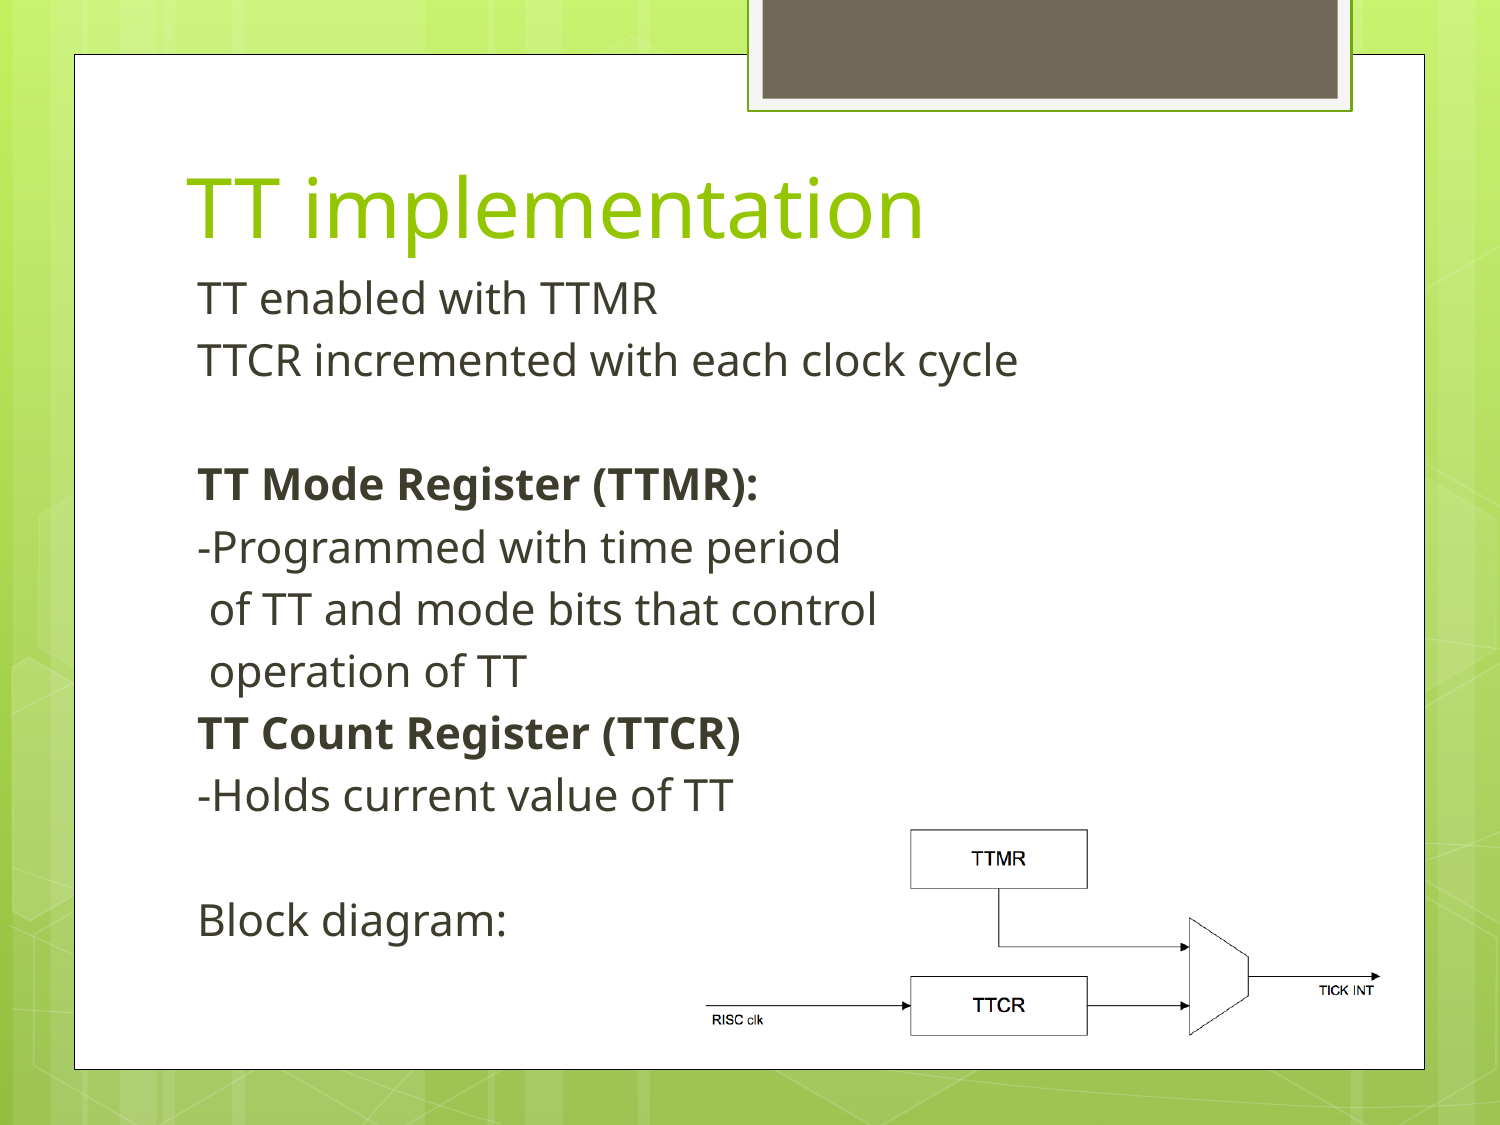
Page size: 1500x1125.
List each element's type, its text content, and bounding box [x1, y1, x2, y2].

title TT implementation [171, 74, 1324, 263]
list TT enabled with TTMR TTCR incremented with each clock cycle TT Mode Register (TTMR): -Programmed with time period of TT and mode bits that control operation of TT TT Count Register (TTCR) -Holds current value of TT Block diagram: [171, 262, 1283, 957]
picture [675, 814, 1409, 1060]
